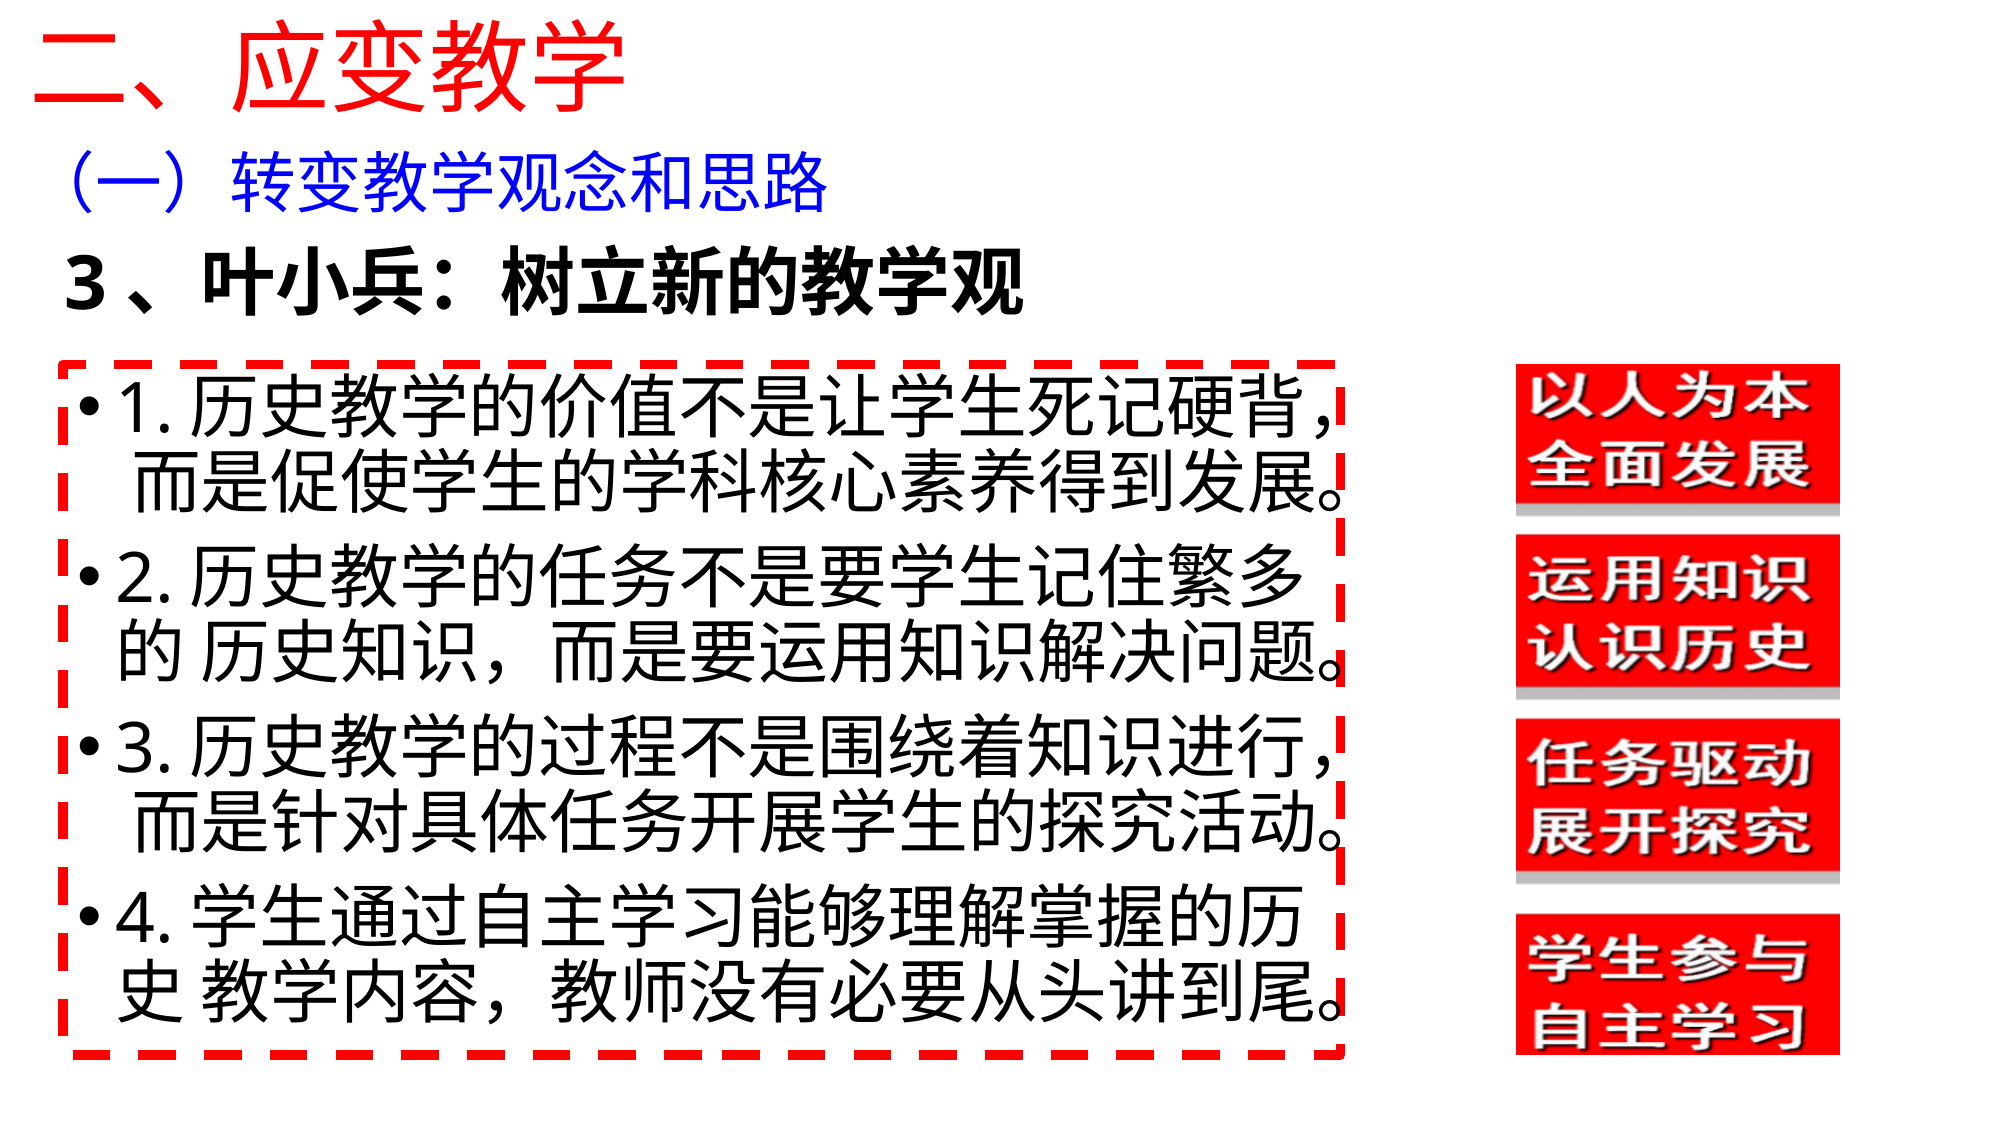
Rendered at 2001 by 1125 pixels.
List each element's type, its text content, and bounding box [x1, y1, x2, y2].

title 3、叶小兵：树立新的教学观 [49, 230, 1775, 341]
text_box 二、应变教学 [14, 0, 1740, 154]
list 1.历史教学的价值不是让学生死记硬背， 而是促使学生的学科核心素养得到发展。 2.历史教学的任务不是要学生记住繁多的 历史知识，而是要运用知识解决问题。 3.历史教学的过程不是围绕着知识进行， 而是针对具体任务开展学生的探究活动。 4.学生通过自主学习能够理解掌握的历史 教学内容，教师没有必要从头讲到尾。 [63, 364, 1341, 1055]
picture [1516, 364, 1840, 1055]
text_box （一）转变教学观念和思路 [14, 133, 1032, 229]
